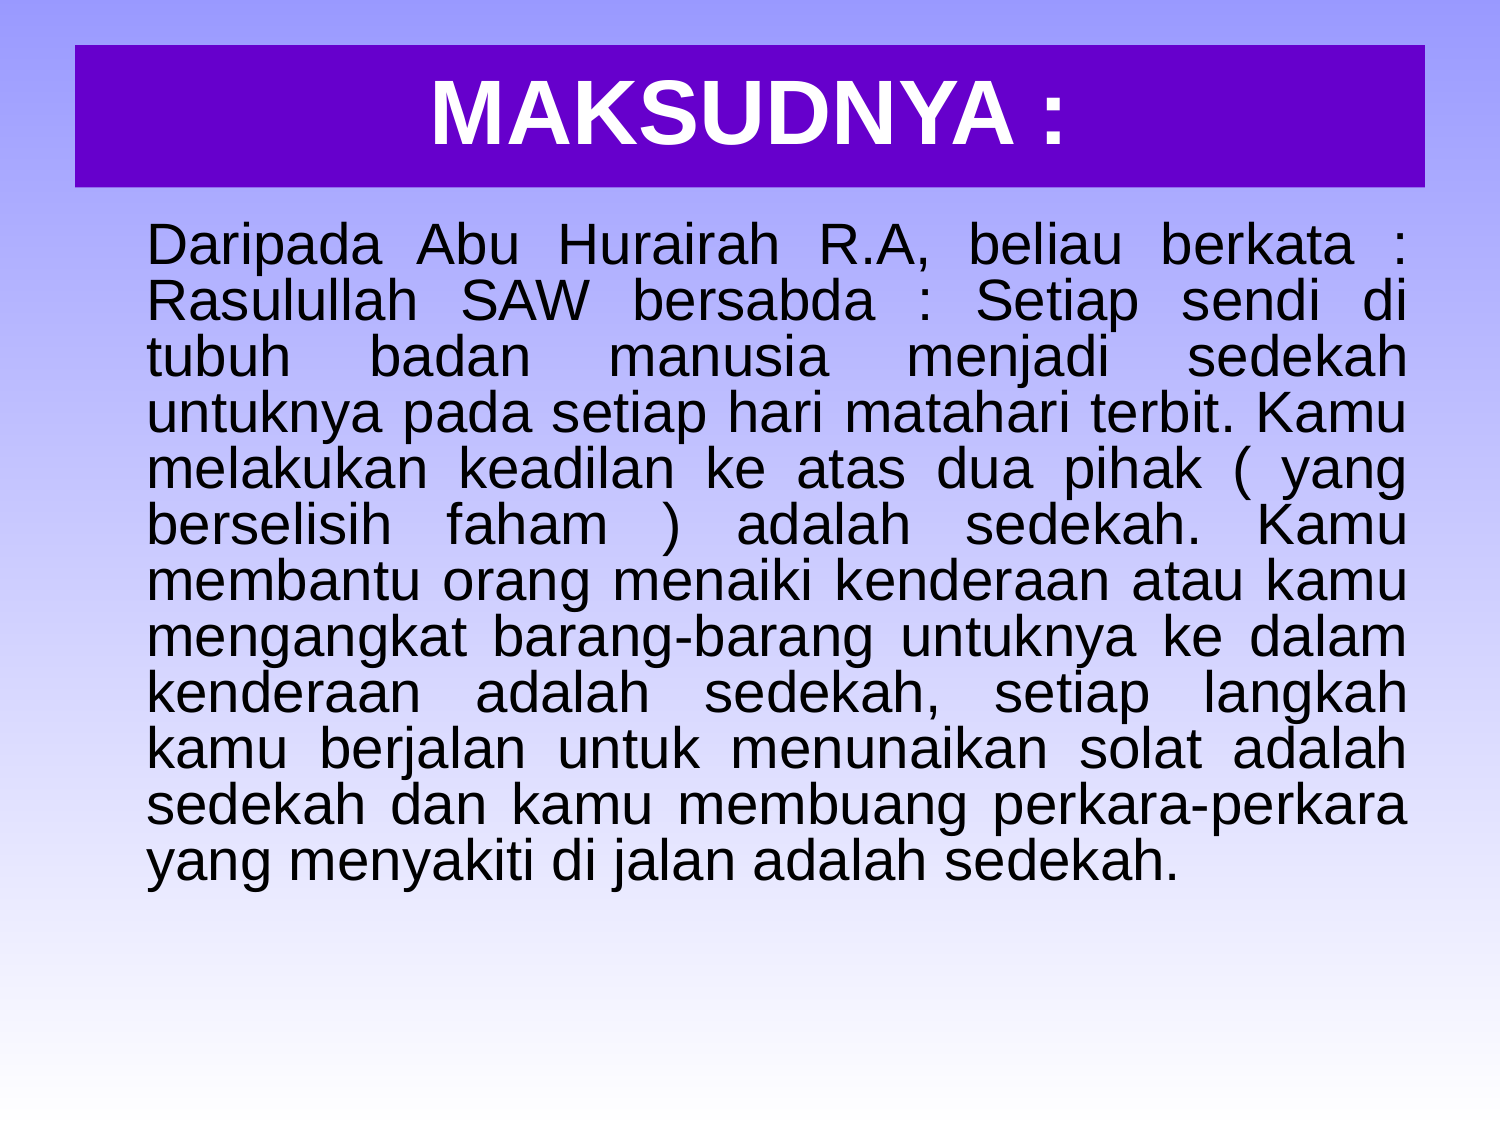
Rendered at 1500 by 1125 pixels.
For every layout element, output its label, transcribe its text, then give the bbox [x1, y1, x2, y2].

title MAKSUDNYA : [75, 45, 1425, 188]
list Daripada Abu Hurairah R.A, beliau berkata : Rasulullah SAW bersabda : Setiap sendi di tubuh badan manusia menjadi sedekah untuknya pada setiap hari matahari terbit. Kamu melakukan keadilan ke atas dua pihak ( yang berselisih faham ) adalah sedekah. Kamu membantu orang menaiki kenderaan atau kamu mengangkat barang-barang untuknya ke dalam kenderaan adalah sedekah, setiap langkah kamu berjalan untuk menunaikan solat adalah sedekah dan kamu membuang perkara-perkara yang menyakiti di jalan adalah sedekah. [75, 212, 1425, 1005]
